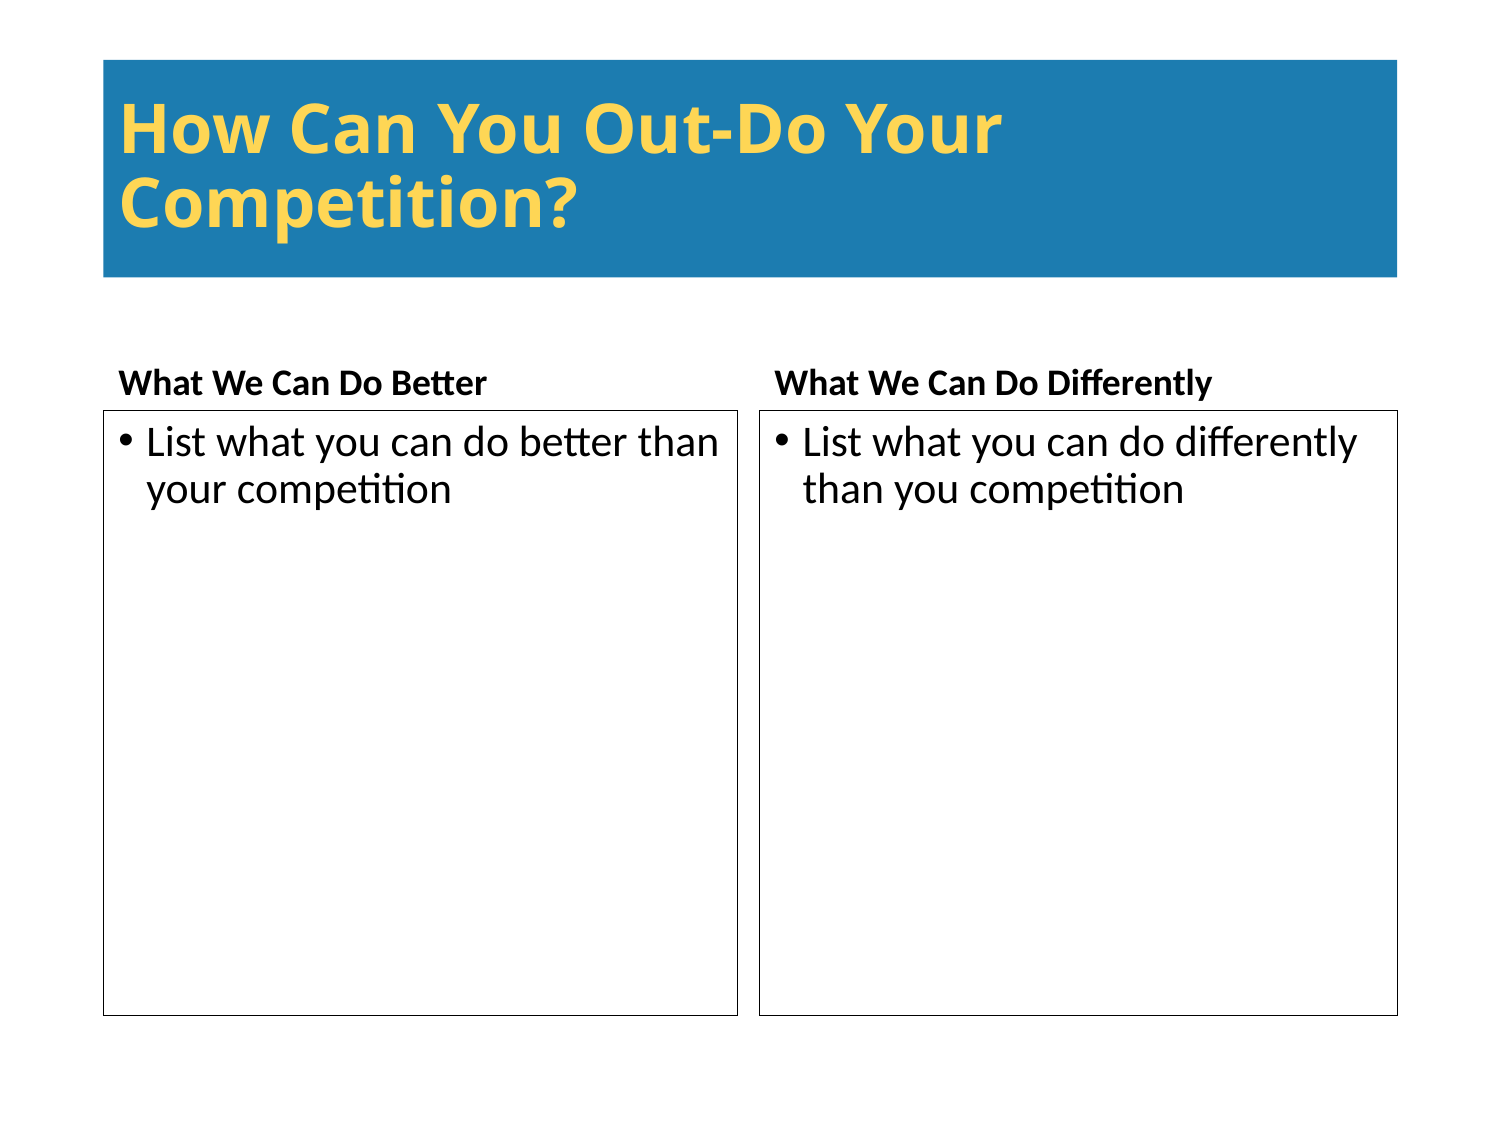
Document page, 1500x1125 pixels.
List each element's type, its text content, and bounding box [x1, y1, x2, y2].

list List what you can do differently than you competition [759, 410, 1398, 1016]
title How Can You Out-Do Your Competition? [103, 59, 1398, 278]
list List what you can do better than your competition [103, 410, 738, 1016]
list What We Can Do Differently [759, 275, 1398, 410]
list What We Can Do Better [103, 275, 738, 410]
